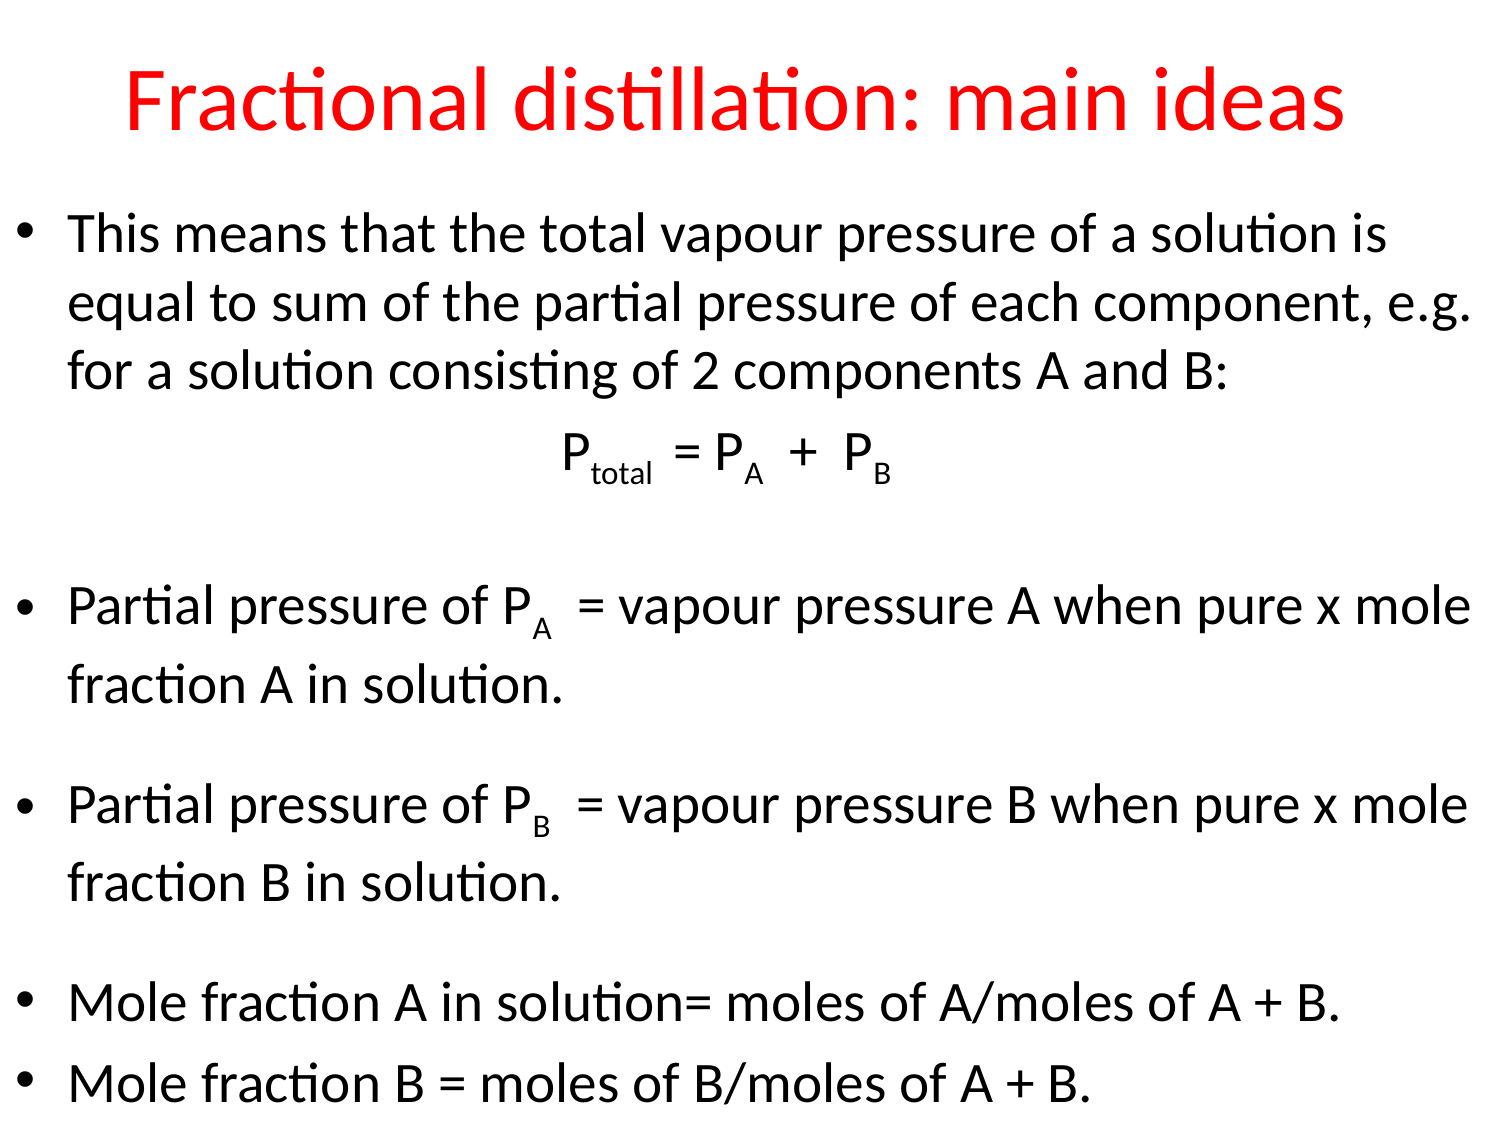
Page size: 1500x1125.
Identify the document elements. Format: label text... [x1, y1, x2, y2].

list This means that the total vapour pressure of a solution is equal to sum of the partial pressure of each component, e.g. for a solution consisting of 2 components A and B: Ptotal = PA + PB Partial pressure of PA = vapour pressure A when pure x mole fraction A in solution. Partial pressure of PB = vapour pressure B when pure x mole fraction B in solution. Mole fraction A in solution= moles of A/moles of A + B. Mole fraction B = moles of B/moles of A + B. [0, 187, 1500, 1125]
title Fractional distillation: main ideas [71, 0, 1422, 187]
